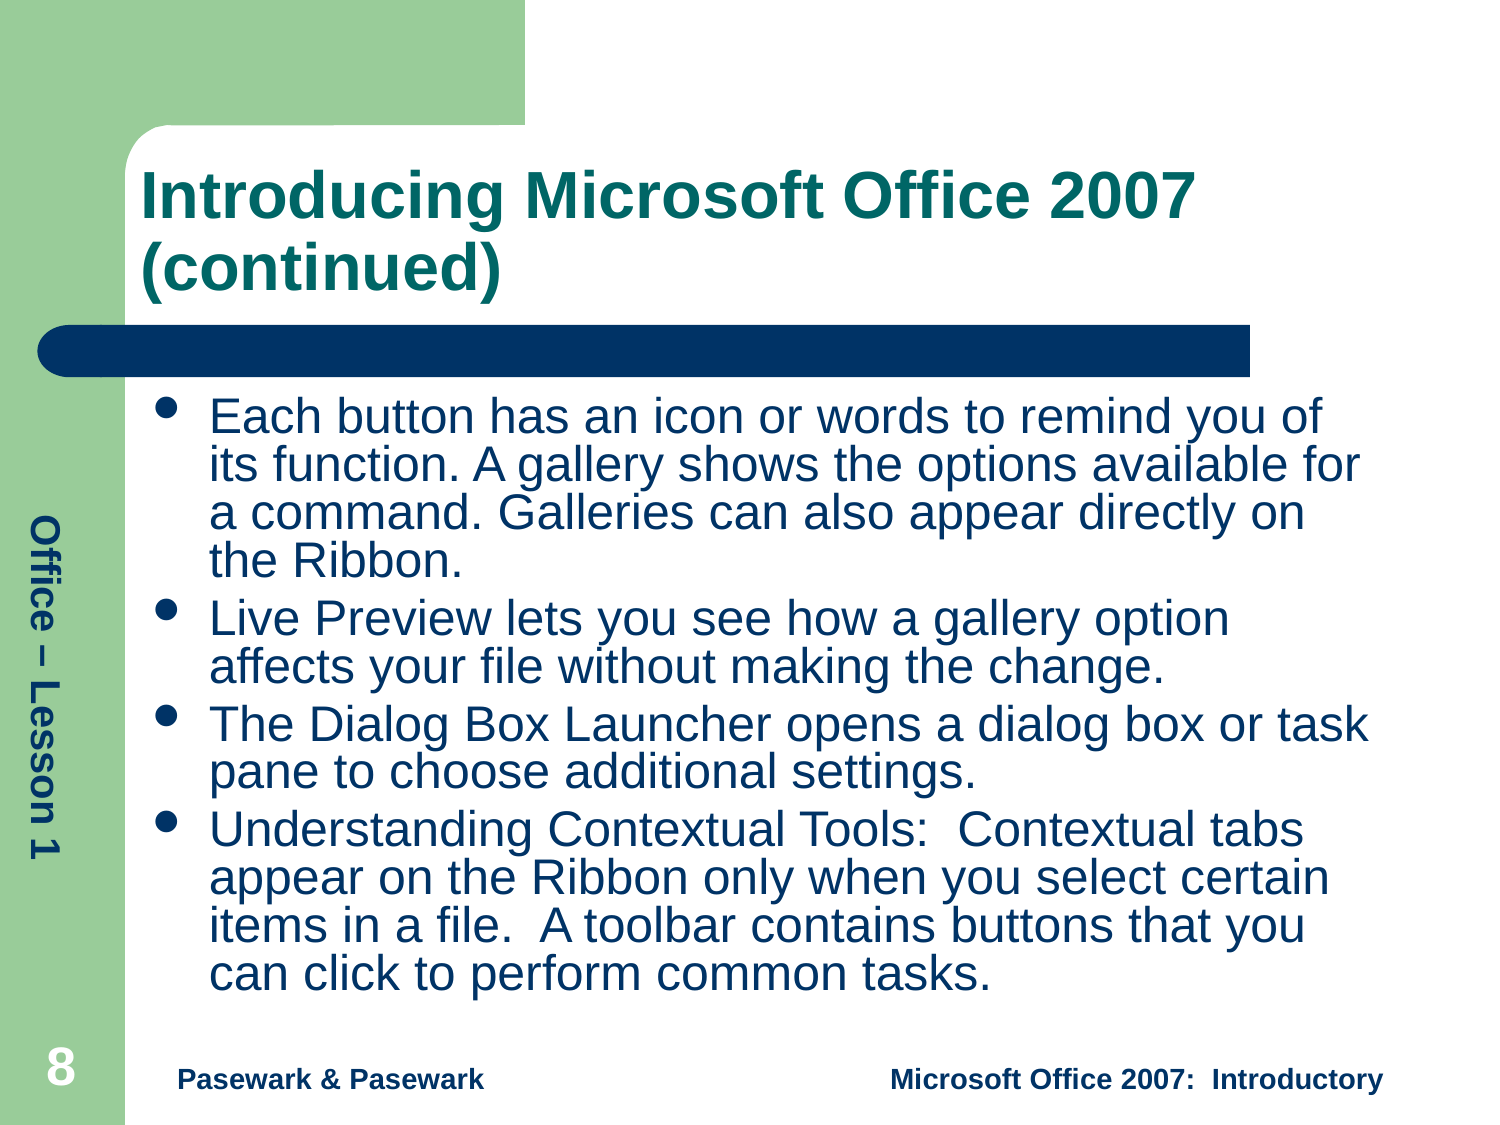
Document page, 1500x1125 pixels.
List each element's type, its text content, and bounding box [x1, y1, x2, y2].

slide_number 8 [13, 1023, 111, 1105]
footer Microsoft Office 2007: Introductory [874, 1024, 1426, 1104]
list Each button has an icon or words to remind you of its function. A gallery shows the options available for a command. Galleries can also appear directly on the Ribbon. Live Preview lets you see how a gallery option affects your file without making the change. The Dialog Box Launcher opens a dialog box or task pane to choose additional settings. Understanding Contextual Tools: Contextual tabs appear on the Ribbon only when you select certain items in a file. A toolbar contains buttons that you can click to perform common tasks. [137, 387, 1400, 1038]
title Introducing Microsoft Office 2007 (continued) [124, 124, 1463, 313]
slide_number Pasewark & Pasewark [149, 1038, 500, 1104]
